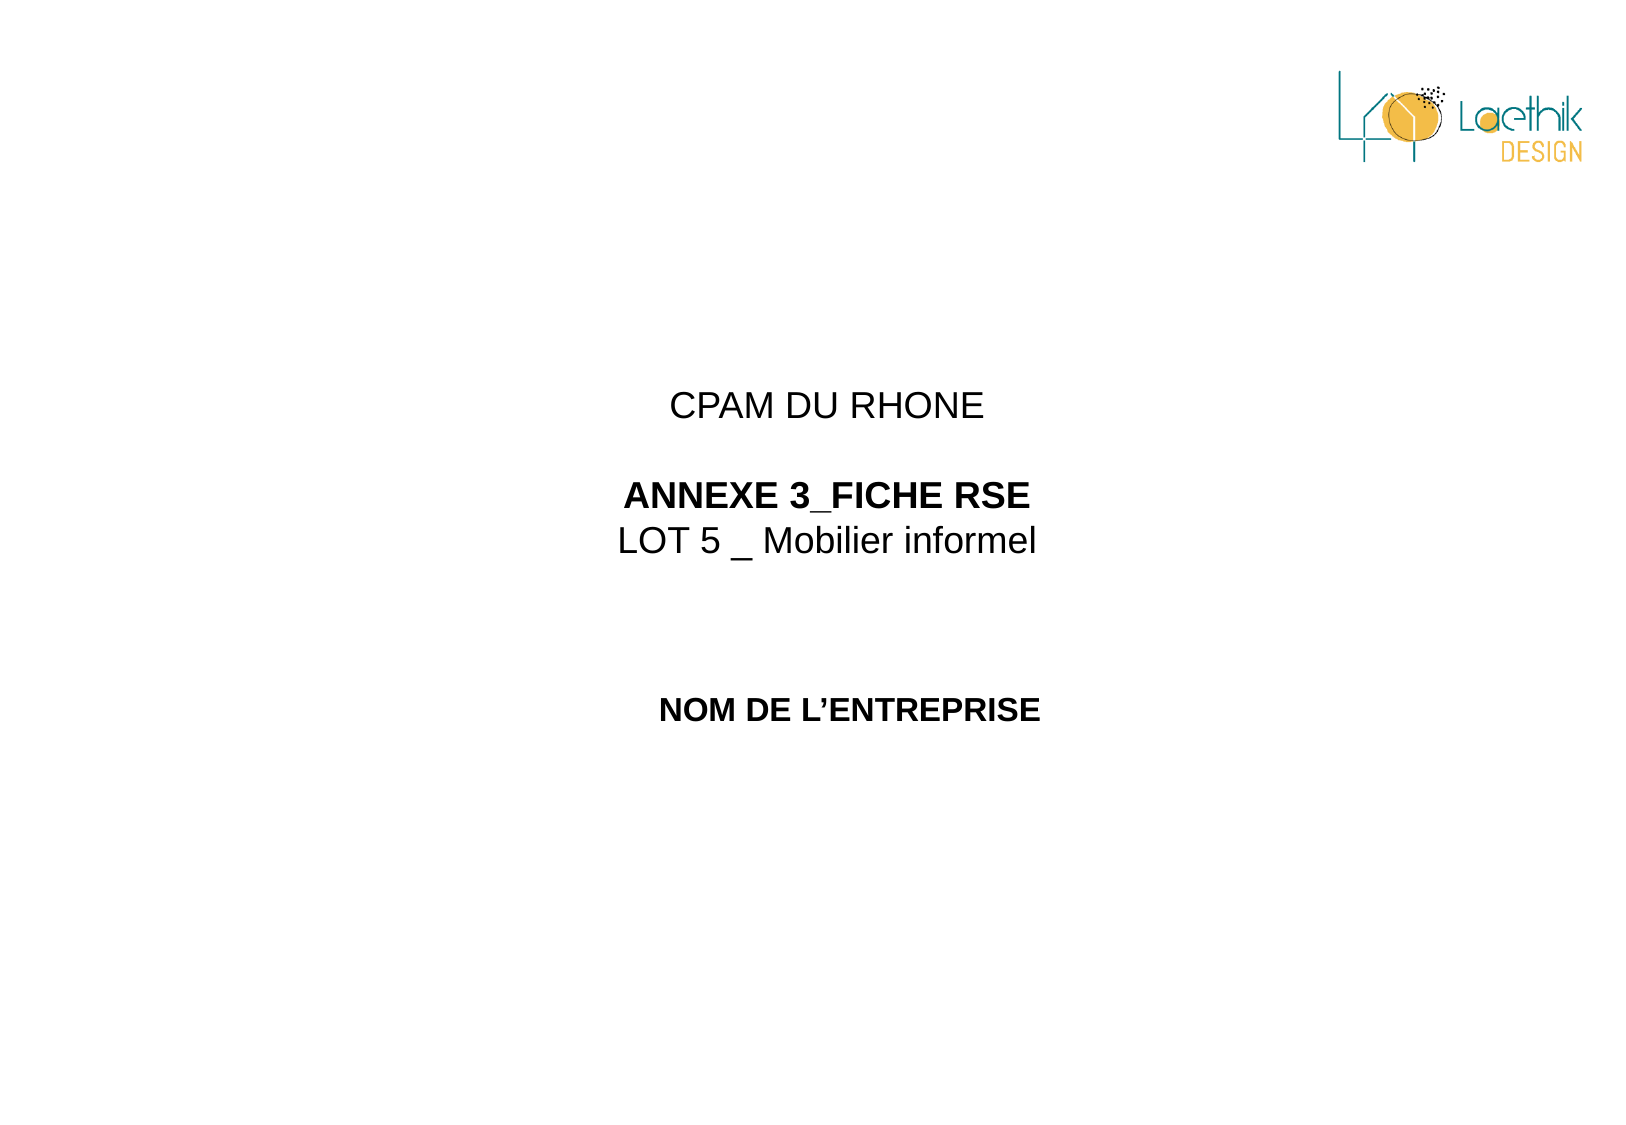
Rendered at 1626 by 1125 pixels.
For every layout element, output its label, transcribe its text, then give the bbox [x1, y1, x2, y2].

text_box NOM DE L’ENTREPRISE [658, 680, 1451, 763]
text_box CPAM DU RHONE ANNEXE 3_FICHE RSE LOT 5 _ Mobilier informel [53, 336, 1601, 562]
picture [1320, 51, 1600, 179]
